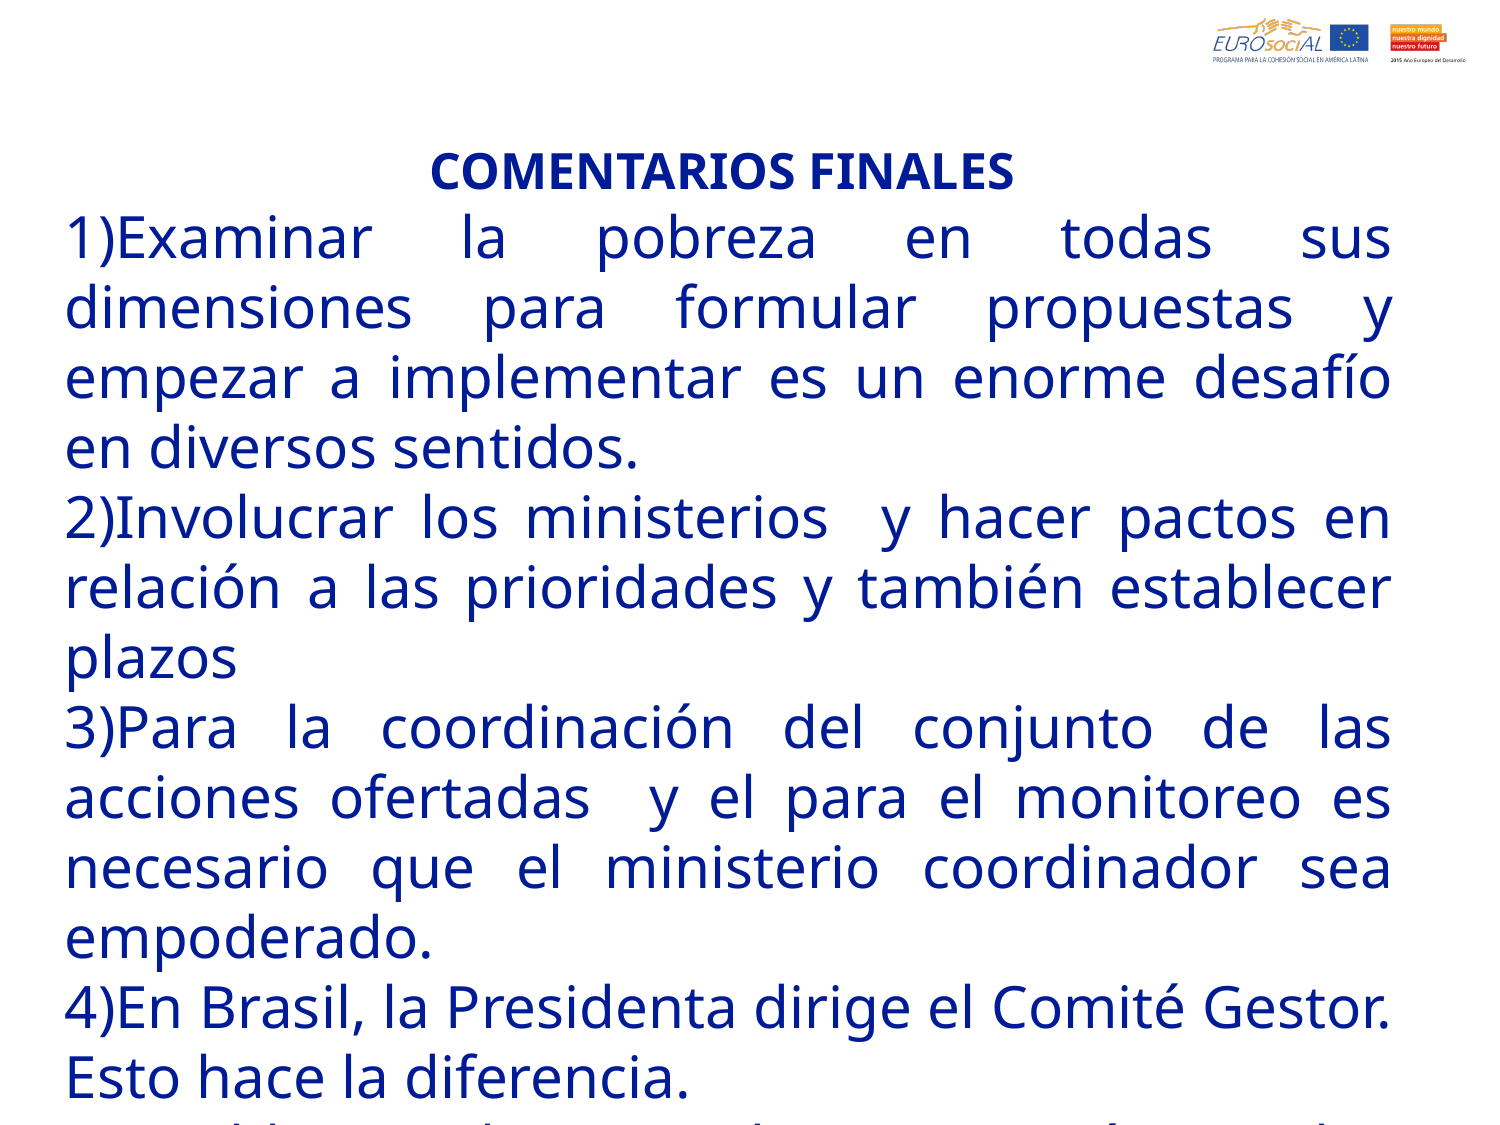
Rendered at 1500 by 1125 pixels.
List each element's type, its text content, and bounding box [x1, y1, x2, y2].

text_box COMENTARIOS FINALES Examinar la pobreza en todas sus dimensiones para formular propuestas y empezar a implementar es un enorme desafío en diversos sentidos. Involucrar los ministerios y hacer pactos en relación a las prioridades y también establecer plazos Para la coordinación del conjunto de las acciones ofertadas y el para el monitoreo es necesario que el ministerio coordinador sea empoderado. En Brasil, la Presidenta dirige el Comité Gestor. Esto hace la diferencia. Establecer relaciones de cooperación con los Estados (Departamentos), Municipios y con la sociedad, es una necesidad y un desafío. [49, 132, 1408, 1125]
picture [1206, 14, 1470, 69]
